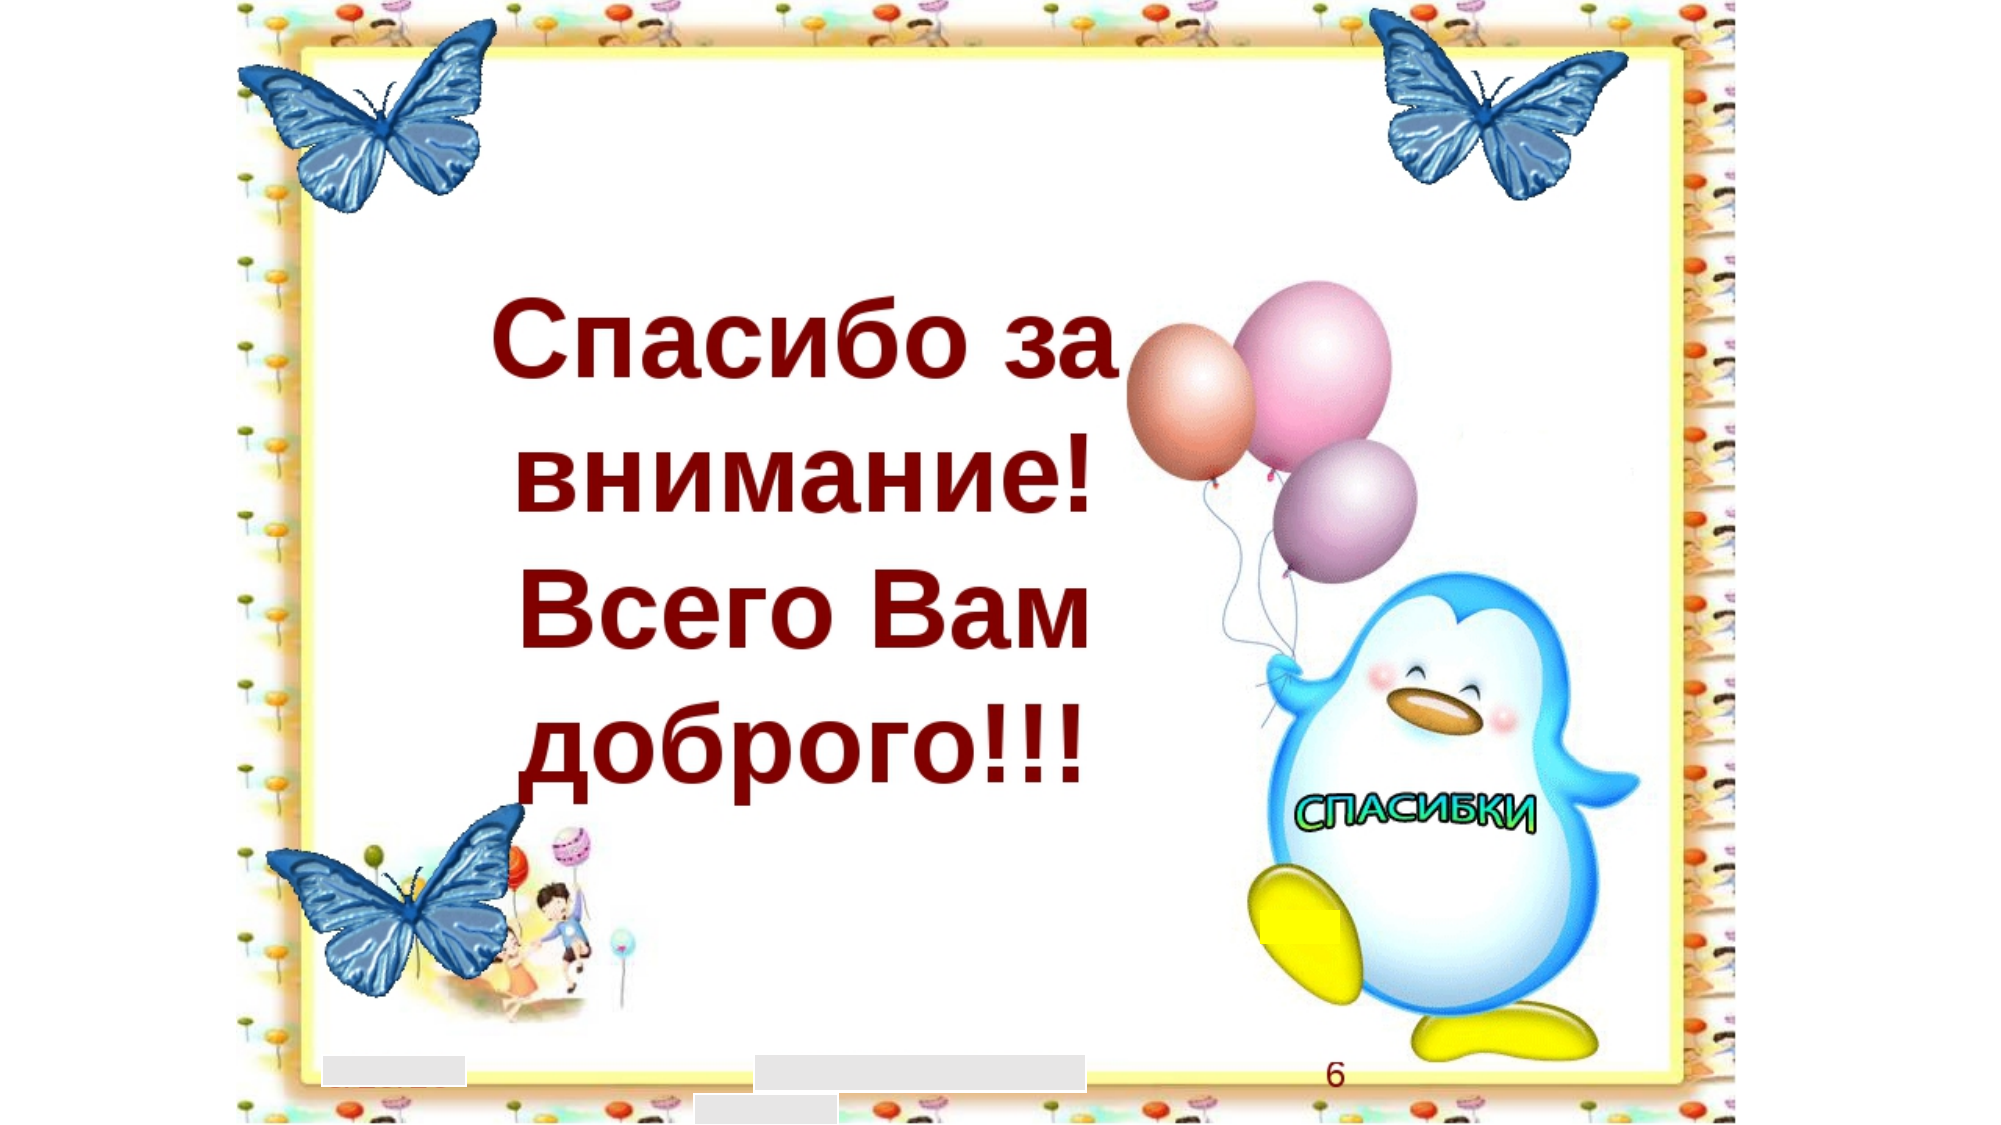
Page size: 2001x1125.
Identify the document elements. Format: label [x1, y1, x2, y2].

picture [236, 0, 1737, 1125]
